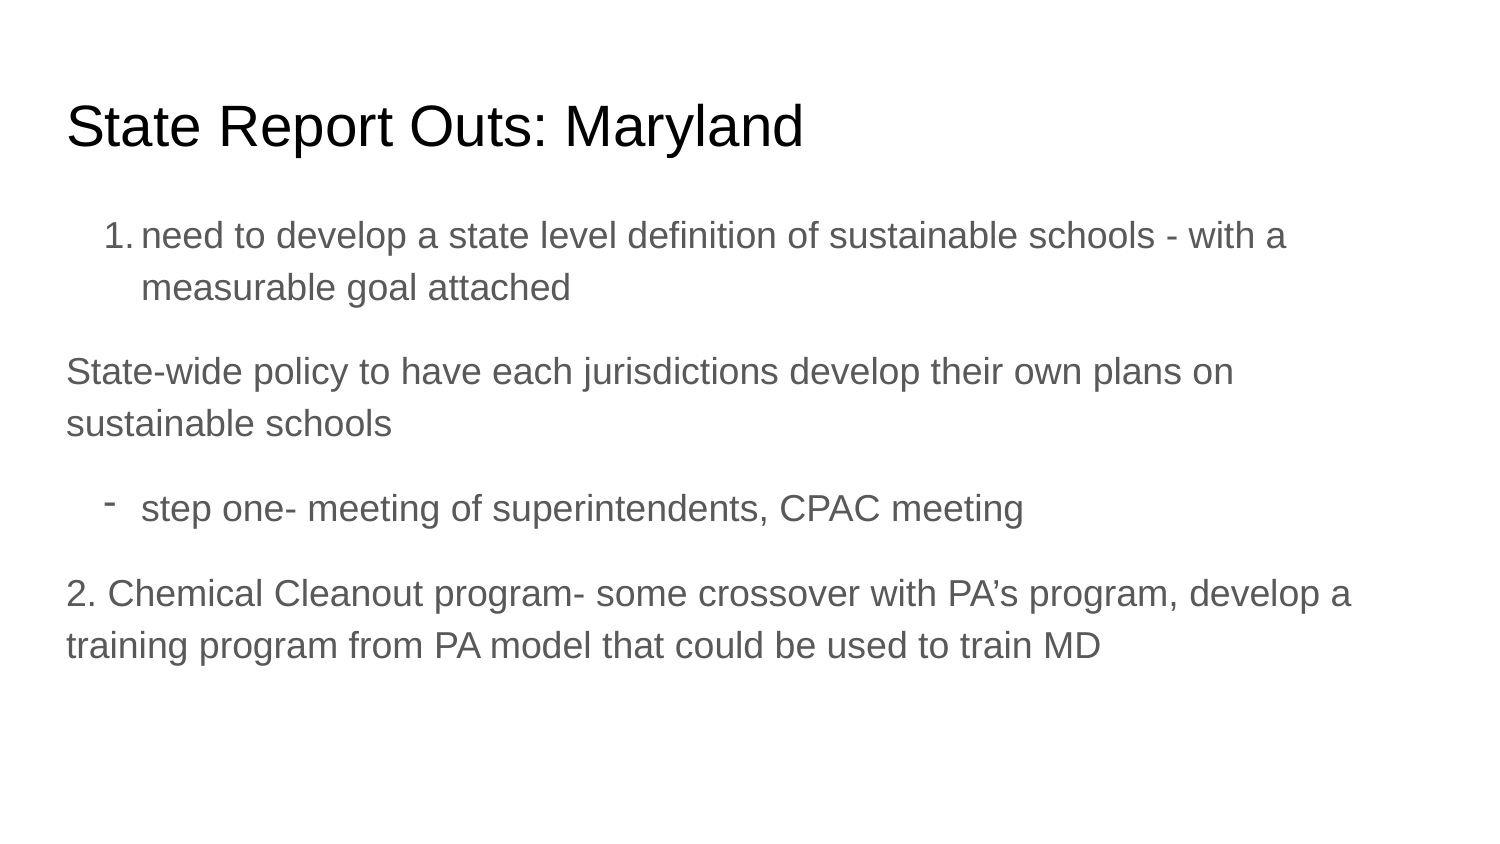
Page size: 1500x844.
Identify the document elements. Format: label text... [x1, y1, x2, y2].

title State Report Outs: Maryland [51, 72, 1449, 167]
list need to develop a state level definition of sustainable schools - with a measurable goal attached State-wide policy to have each jurisdictions develop their own plans on sustainable schools step one- meeting of superintendents, CPAC meeting 2. Chemical Cleanout program- some crossover with PA’s program, develop a training program from PA model that could be used to train MD [51, 189, 1449, 750]
